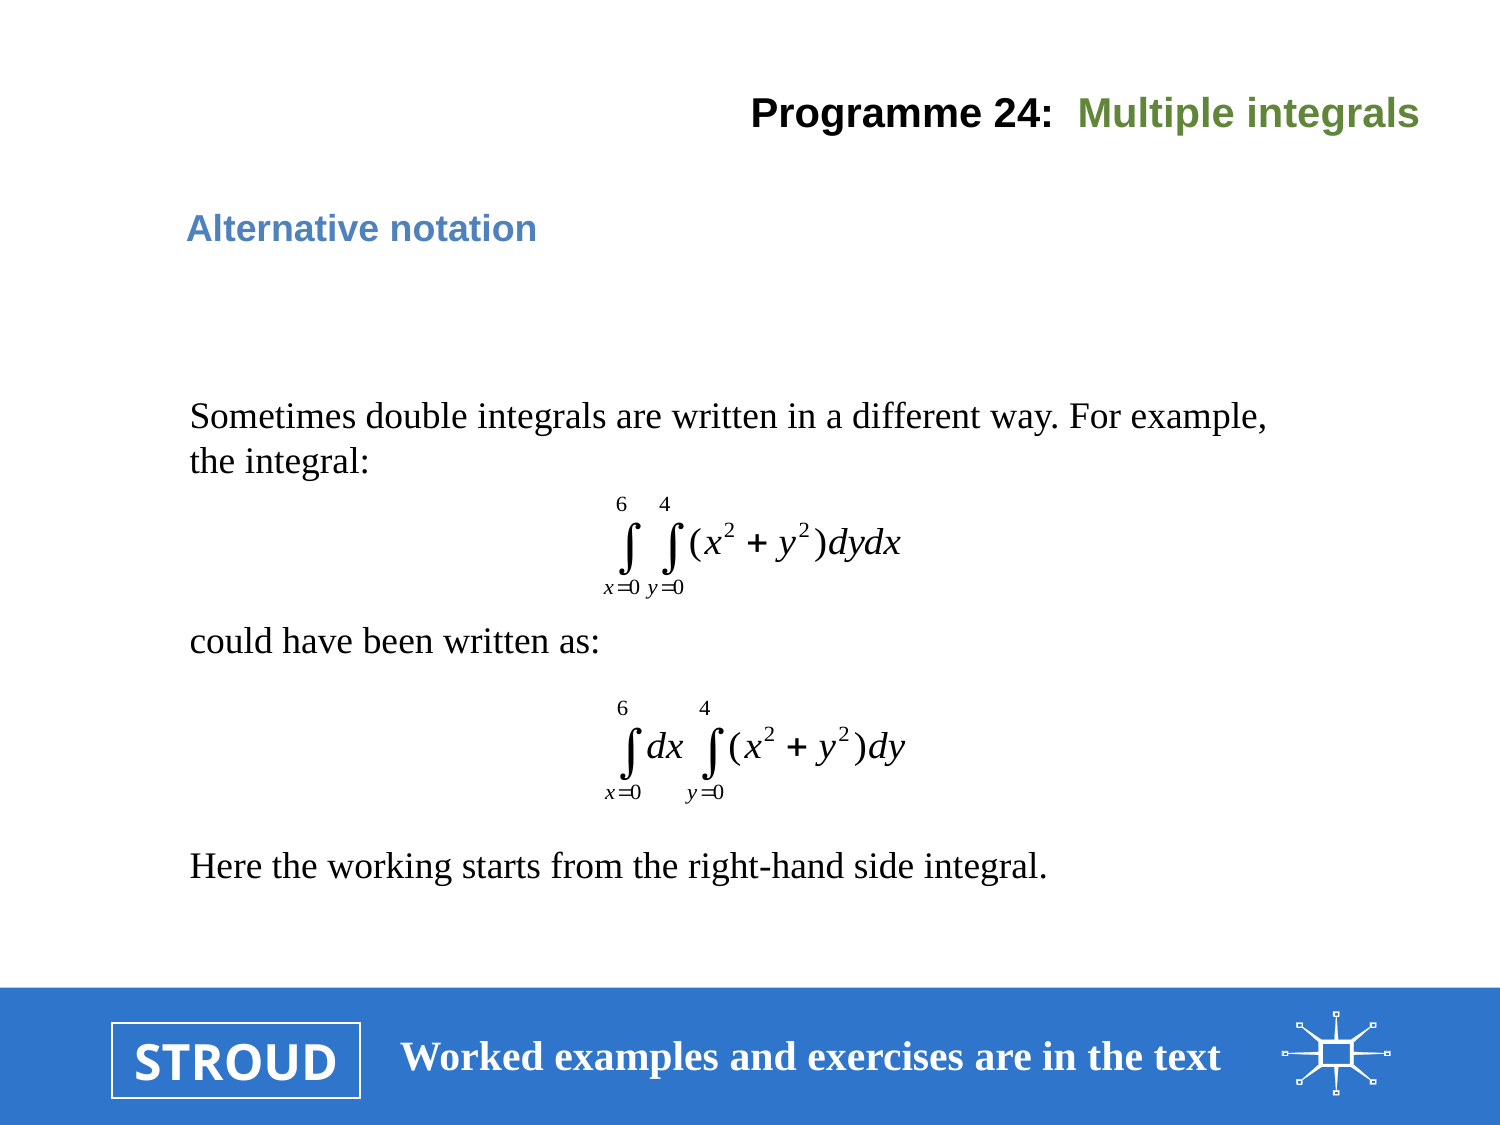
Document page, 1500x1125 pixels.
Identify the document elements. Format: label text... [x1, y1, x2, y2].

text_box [599, 693, 910, 809]
text_box Alternative notation [171, 196, 1388, 257]
text_box Sometimes double integrals are written in a different way. For example, the integral: could have been written as: Here the working starts from the right-hand side integral. [174, 383, 1331, 893]
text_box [598, 489, 906, 605]
